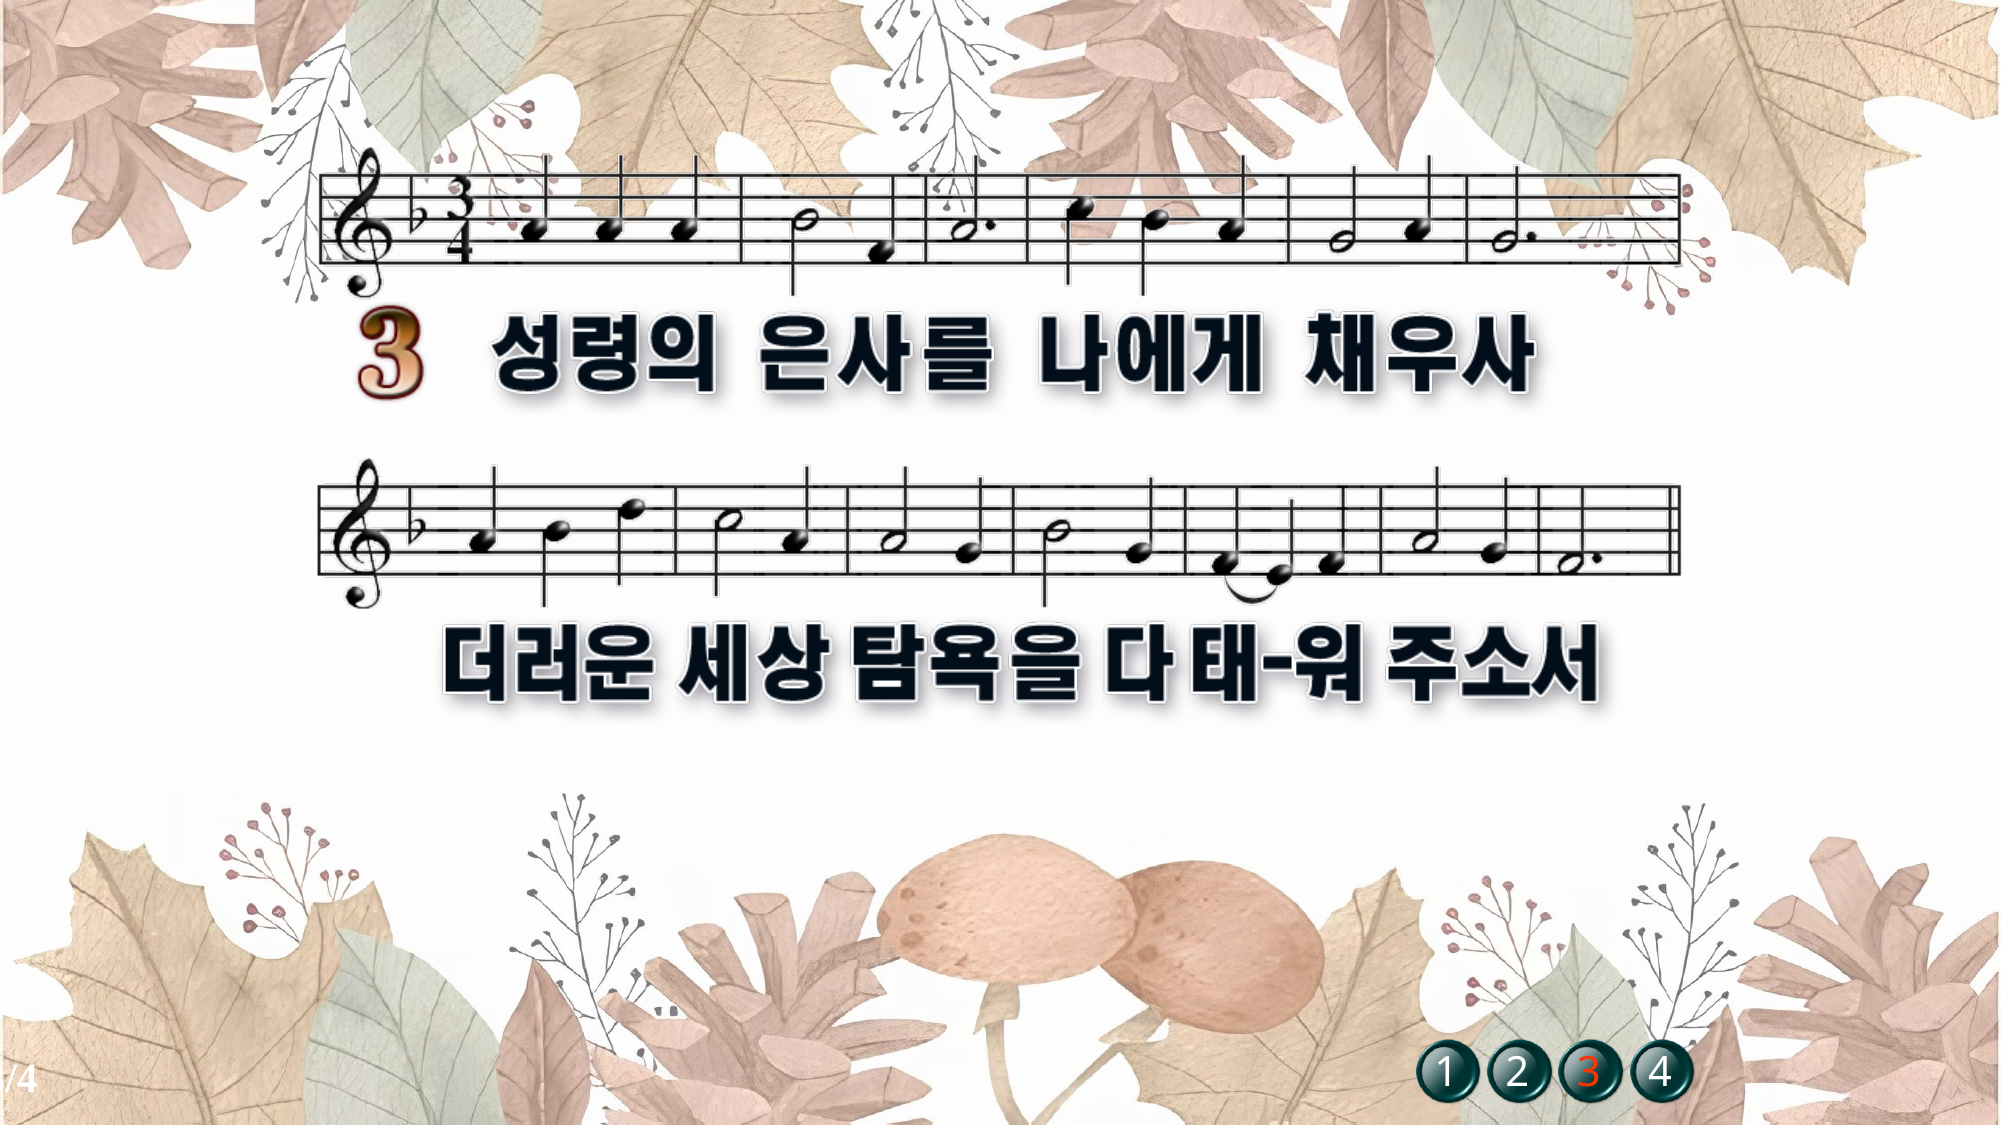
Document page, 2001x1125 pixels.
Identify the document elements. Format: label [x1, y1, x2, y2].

text_box [1484, 1035, 1555, 1106]
text_box [1413, 1035, 1484, 1106]
text_box [1555, 1035, 1626, 1106]
text_box [1627, 1035, 1697, 1106]
picture [0, 0, 2001, 1125]
